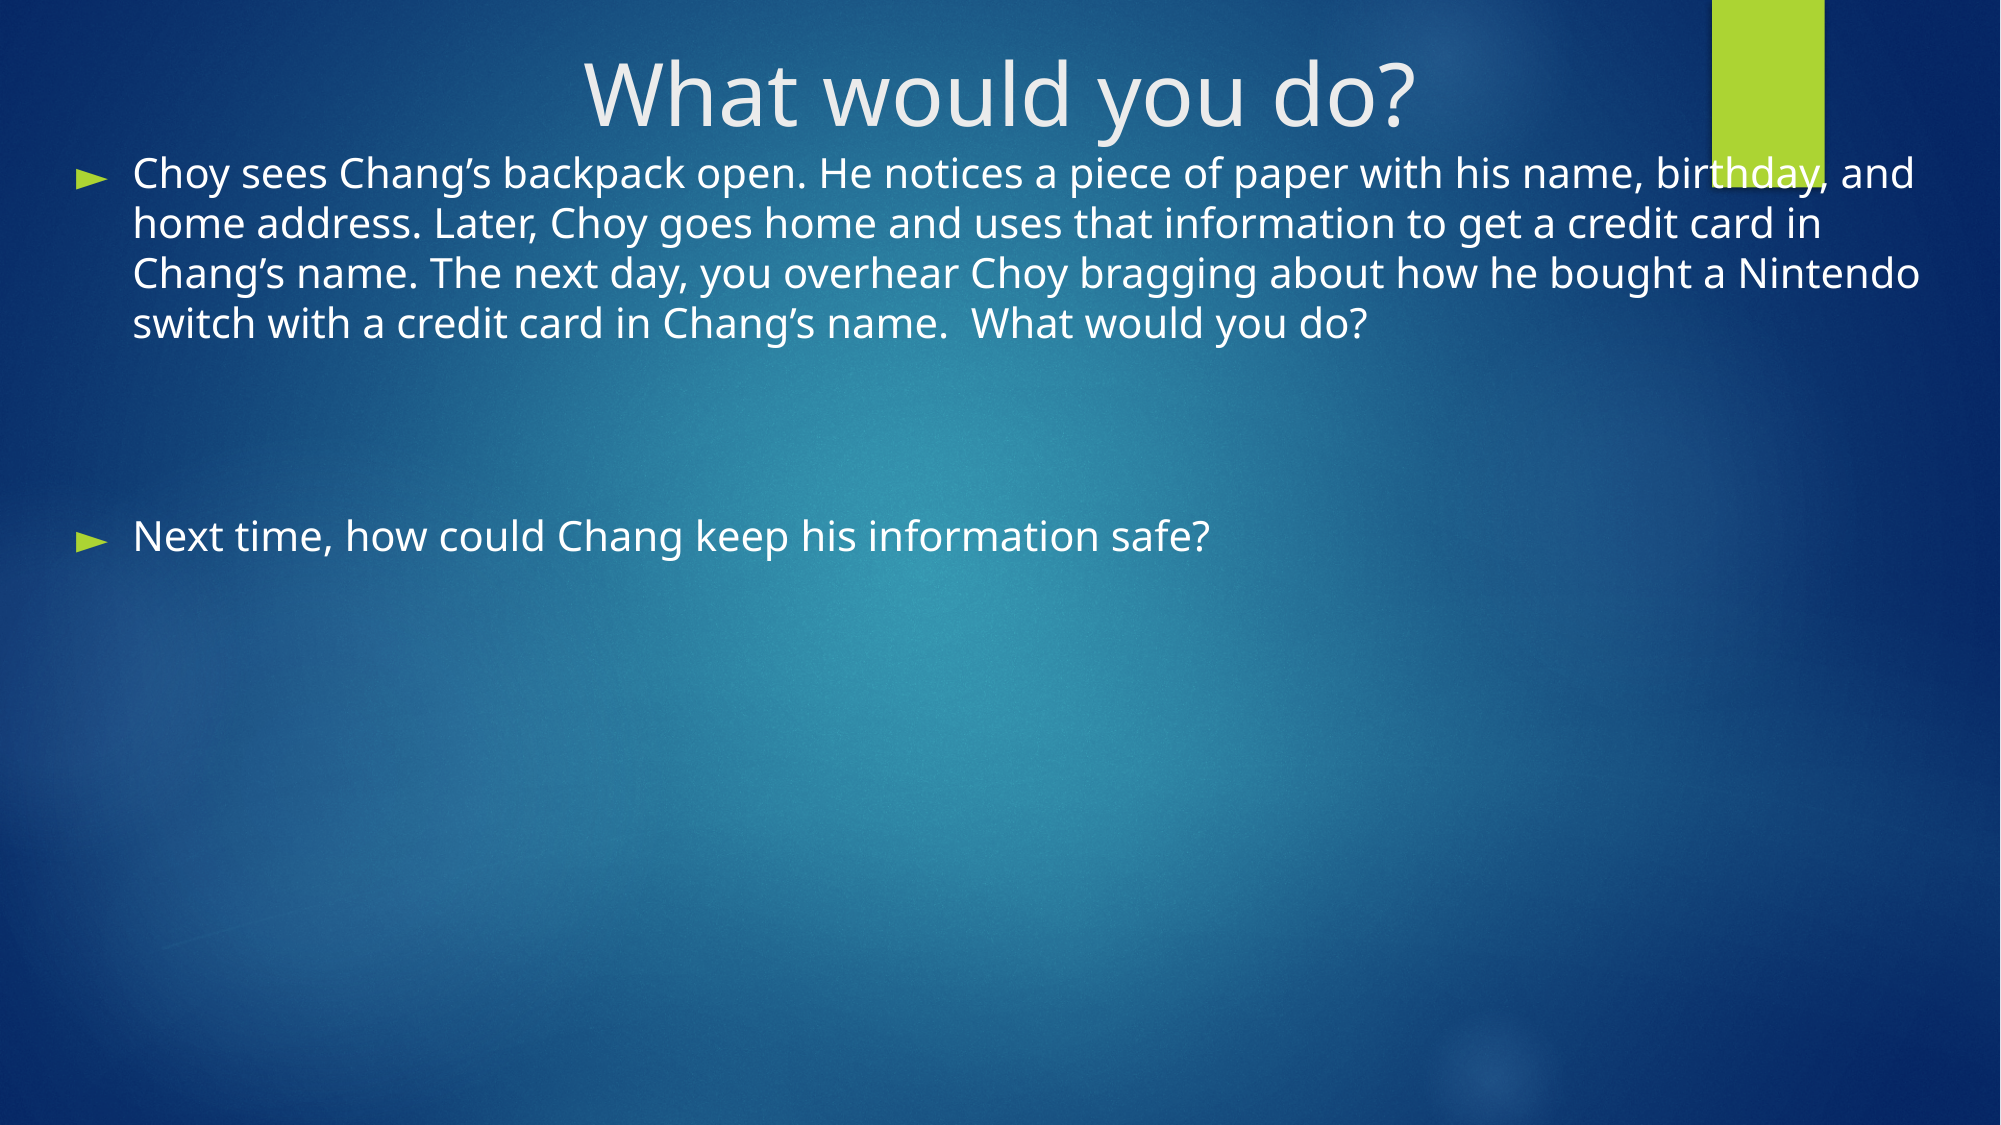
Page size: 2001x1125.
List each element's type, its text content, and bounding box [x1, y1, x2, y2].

picture [0, 0, 2001, 1125]
title What would you do? [137, 31, 1863, 139]
list Choy sees Chang’s backpack open. He notices a piece of paper with his name, birthday, and home address. Later, Choy goes home and uses that information to get a credit card in Chang’s name. The next day, you overhear Choy bragging about how he bought a Nintendo switch with a credit card in Chang’s name. What would you do? Next time, how could Chang keep his information safe? [60, 139, 1960, 1068]
